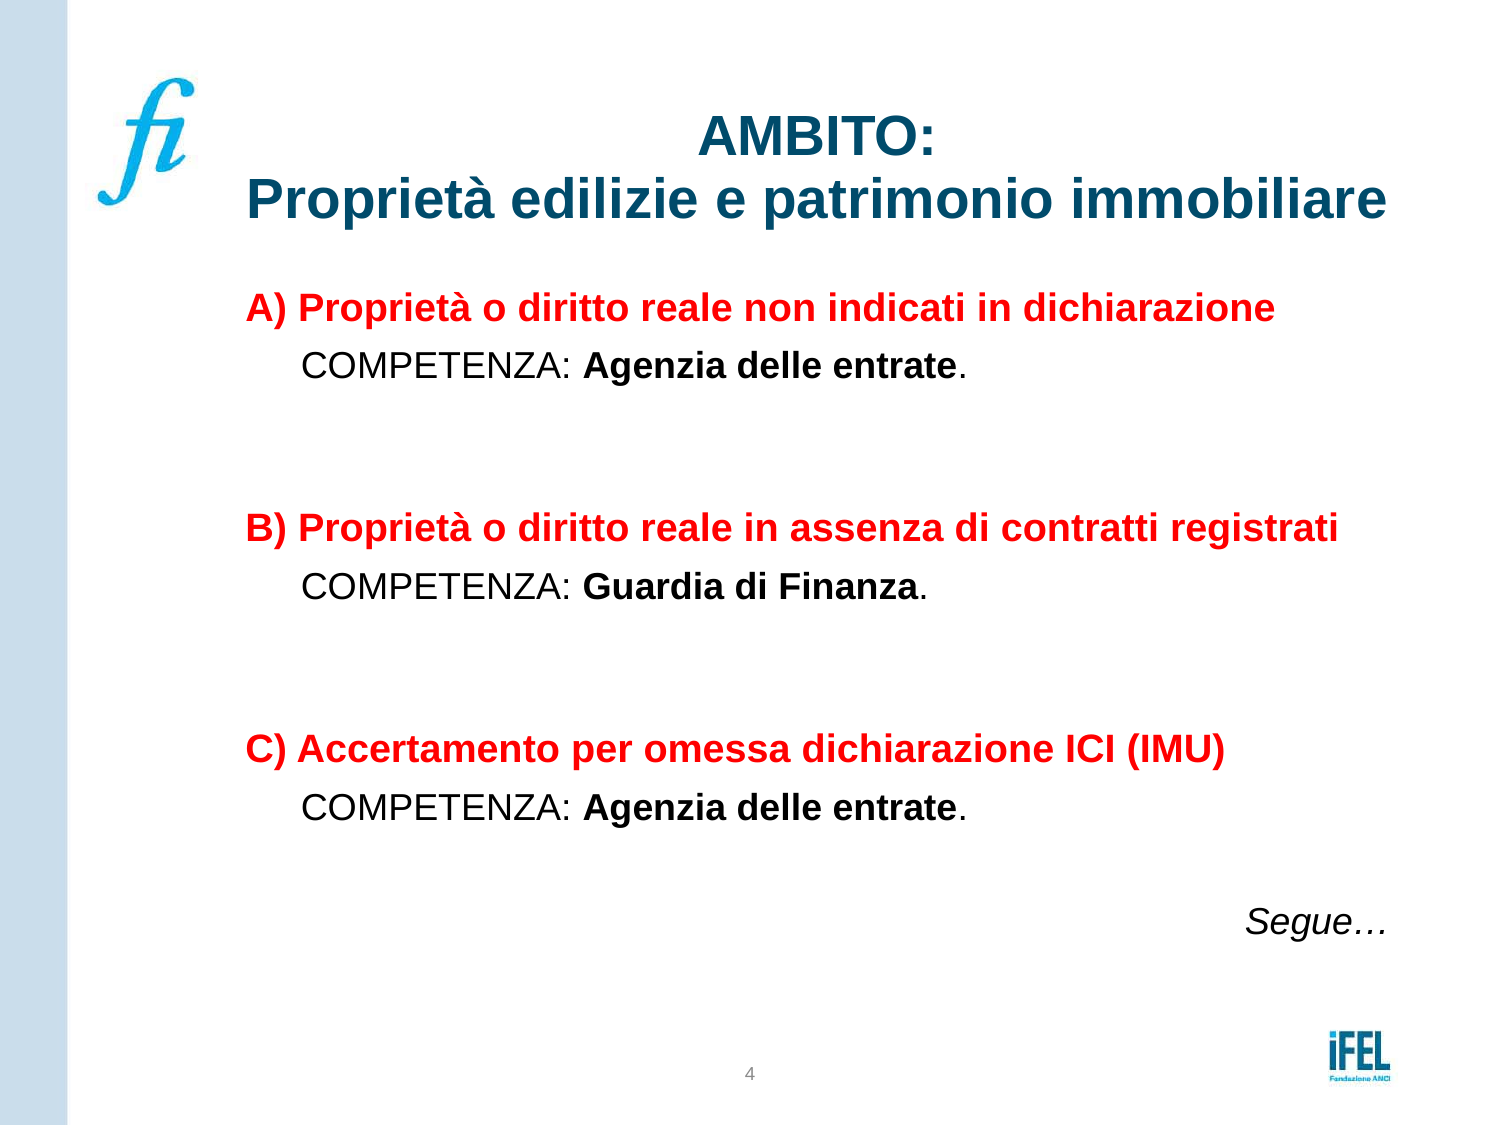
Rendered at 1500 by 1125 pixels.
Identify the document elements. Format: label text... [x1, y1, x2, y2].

picture [0, 0, 1500, 1125]
title AMBITO: Proprietà edilizie e patrimonio immobiliare [229, 97, 1406, 241]
slide_number 4 [652, 1042, 848, 1103]
list A) Proprietà o diritto reale non indicati in dichiarazione COMPETENZA: Agenzia delle entrate. B) Proprietà o diritto reale in assenza di contratti registrati COMPETENZA: Guardia di Finanza. C) Accertamento per omessa dichiarazione ICI (IMU) COMPETENZA: Agenzia delle entrate. Segue… [229, 273, 1406, 1011]
